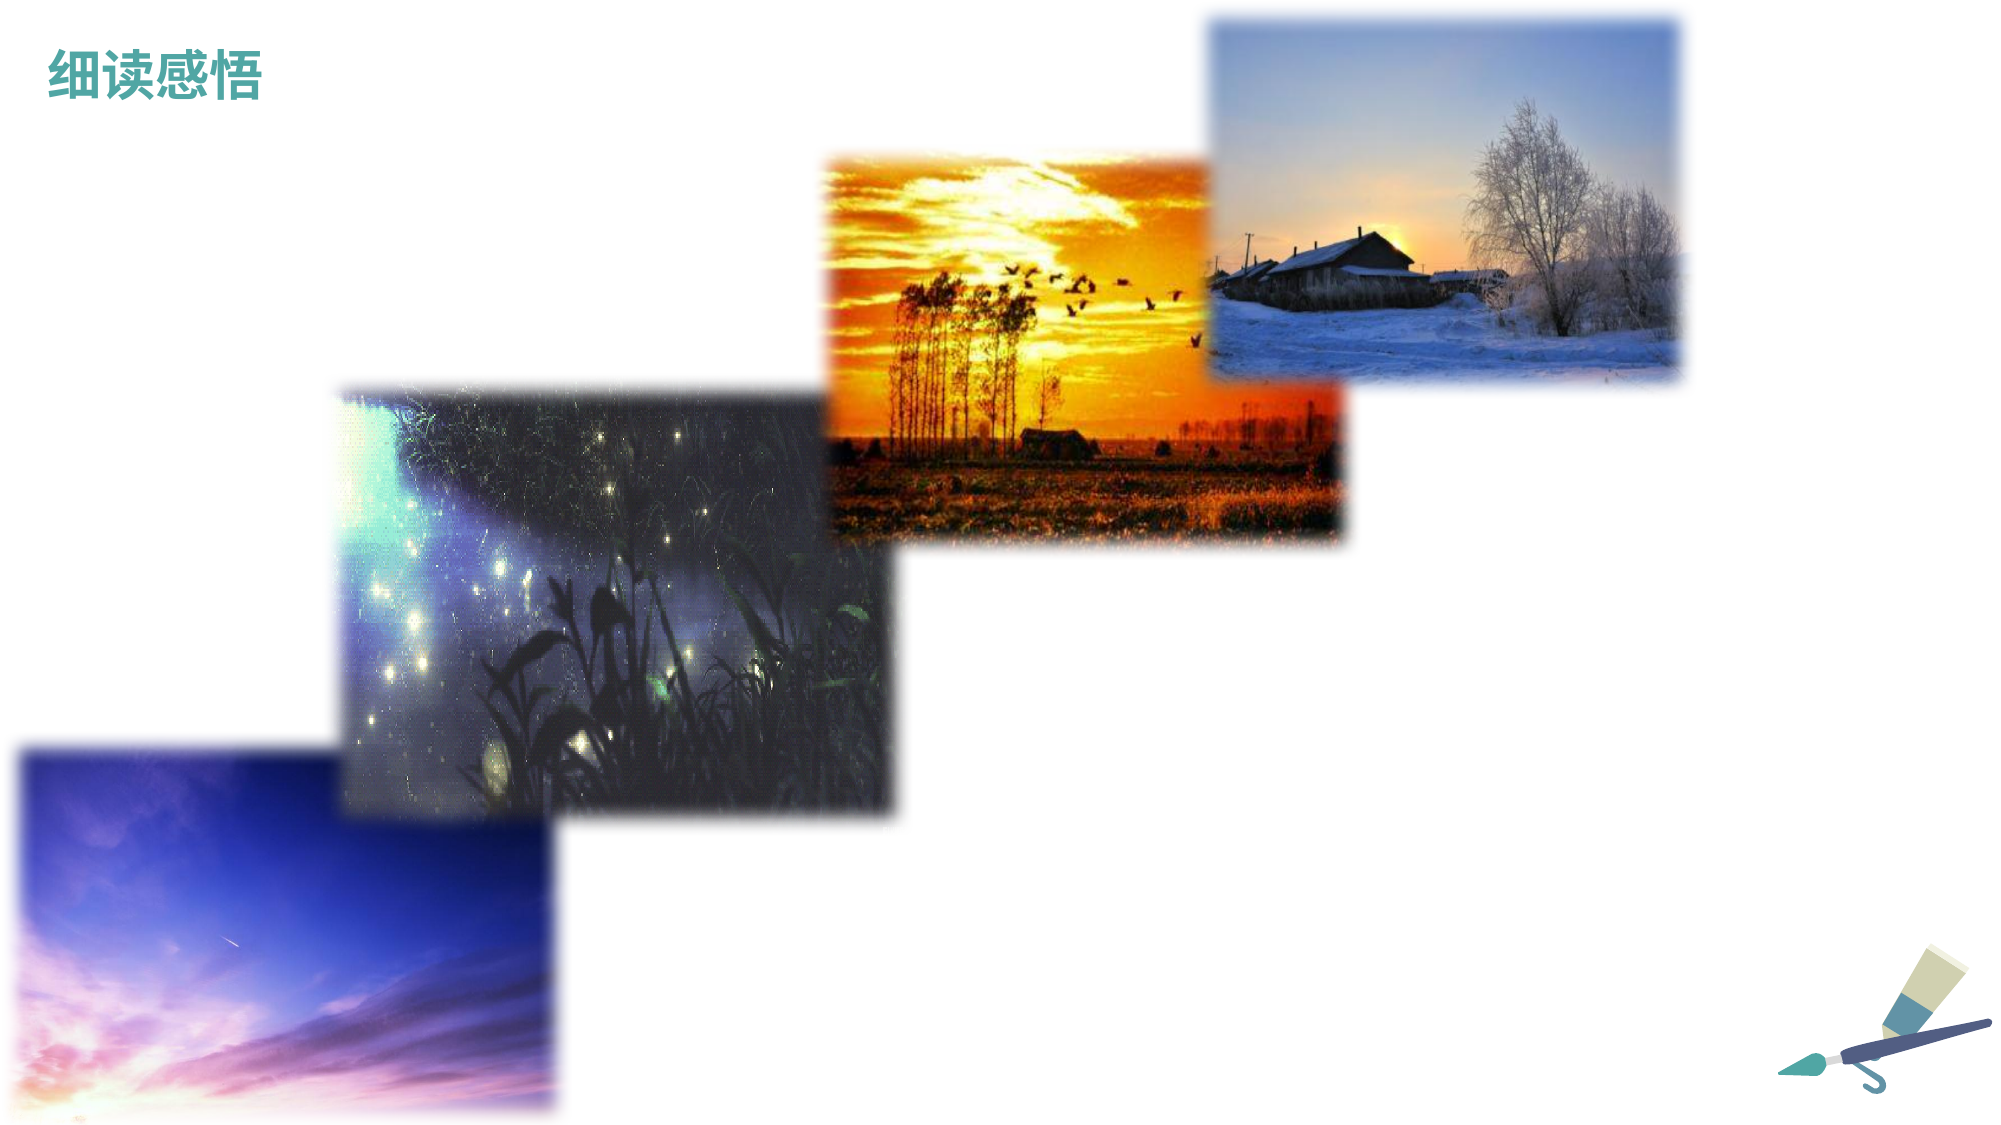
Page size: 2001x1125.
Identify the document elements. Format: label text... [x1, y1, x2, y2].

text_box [1811, 945, 1974, 1125]
text_box 细读感悟 [32, 33, 347, 114]
picture [1, 0, 1698, 1125]
